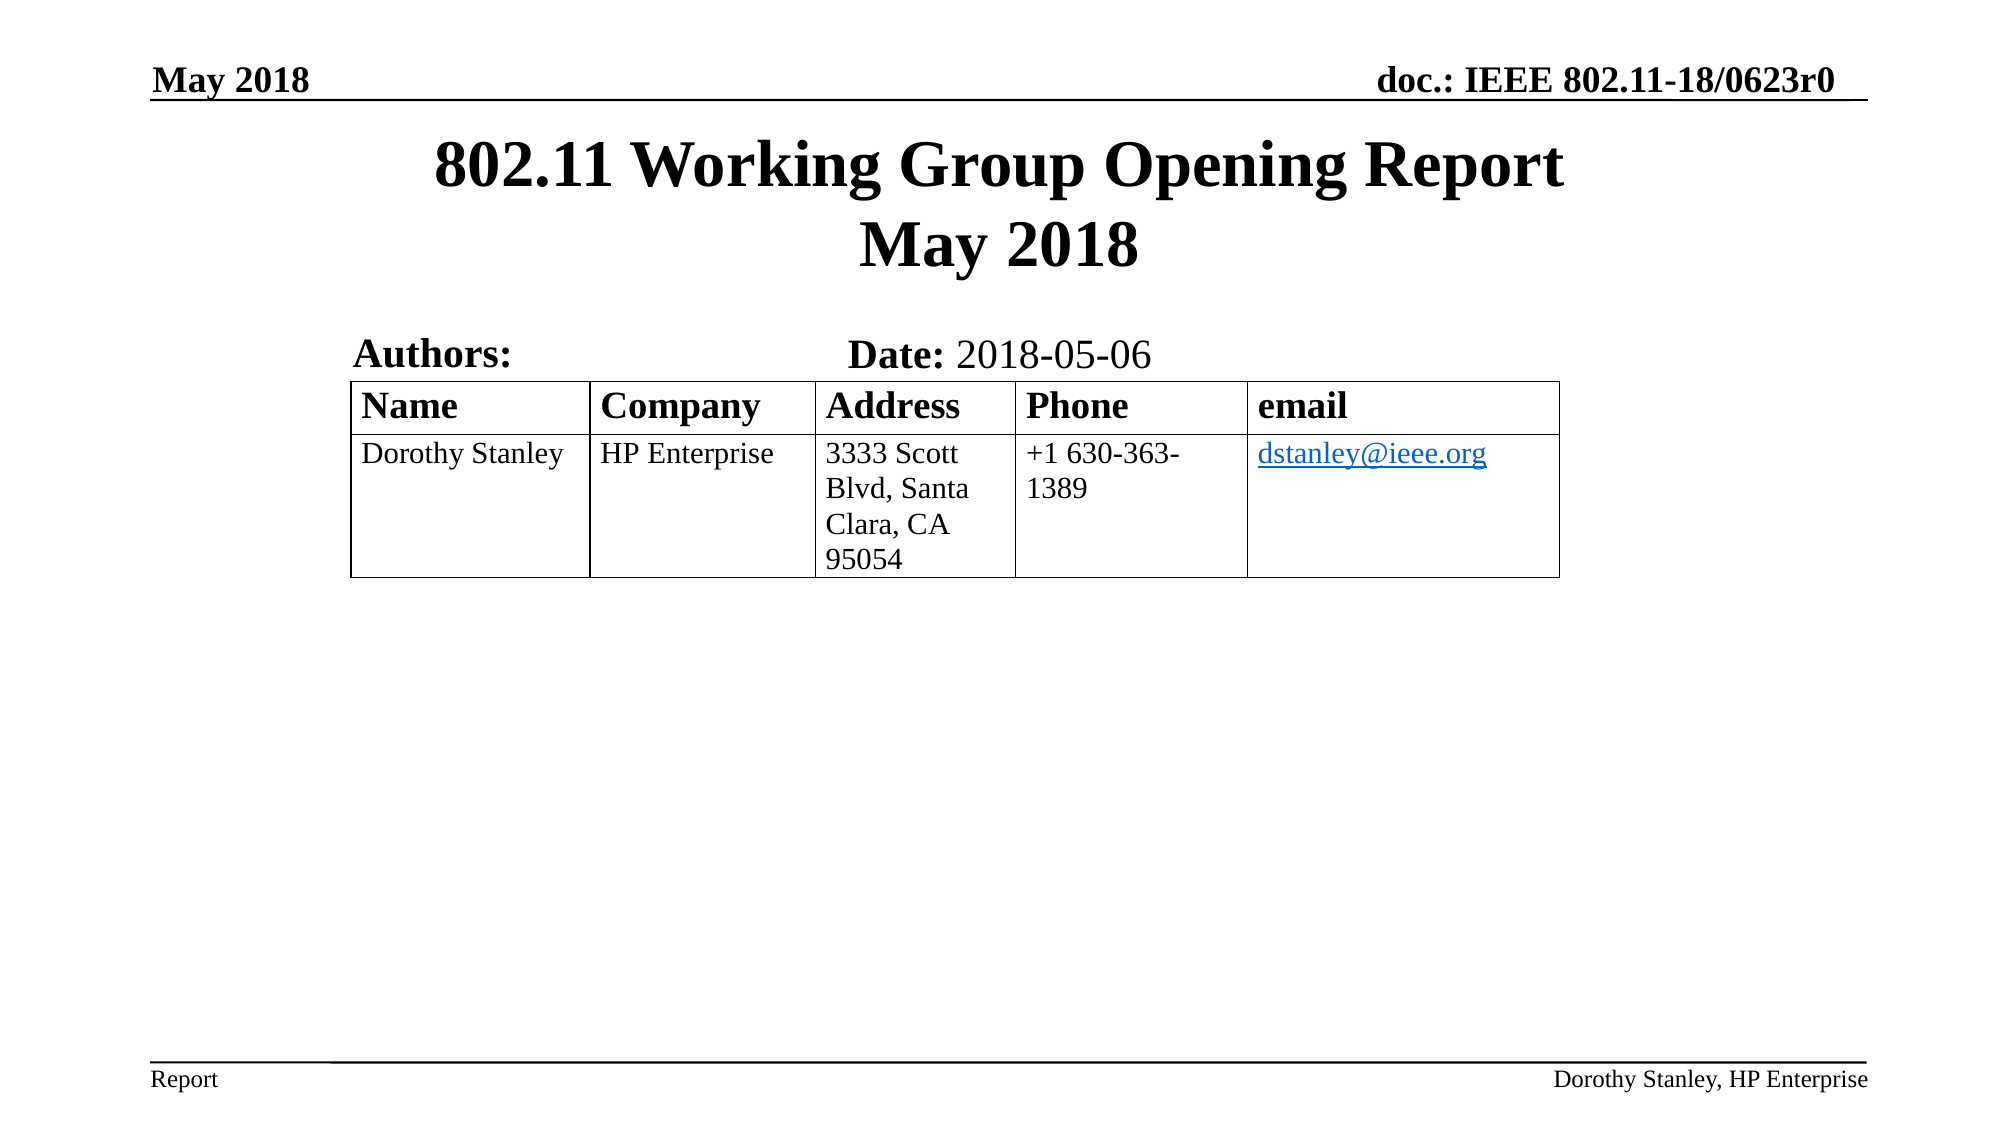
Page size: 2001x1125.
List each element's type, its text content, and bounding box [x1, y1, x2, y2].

title 802.11 Working Group Opening Report May 2018 [150, 112, 1850, 288]
list Date: 2018-05-06 [150, 324, 1850, 1000]
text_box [336, 381, 1593, 803]
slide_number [152, 54, 406, 101]
text_box Authors: [337, 318, 575, 379]
footer Dorothy Stanley, HP Enterprise [1512, 1061, 1869, 1093]
